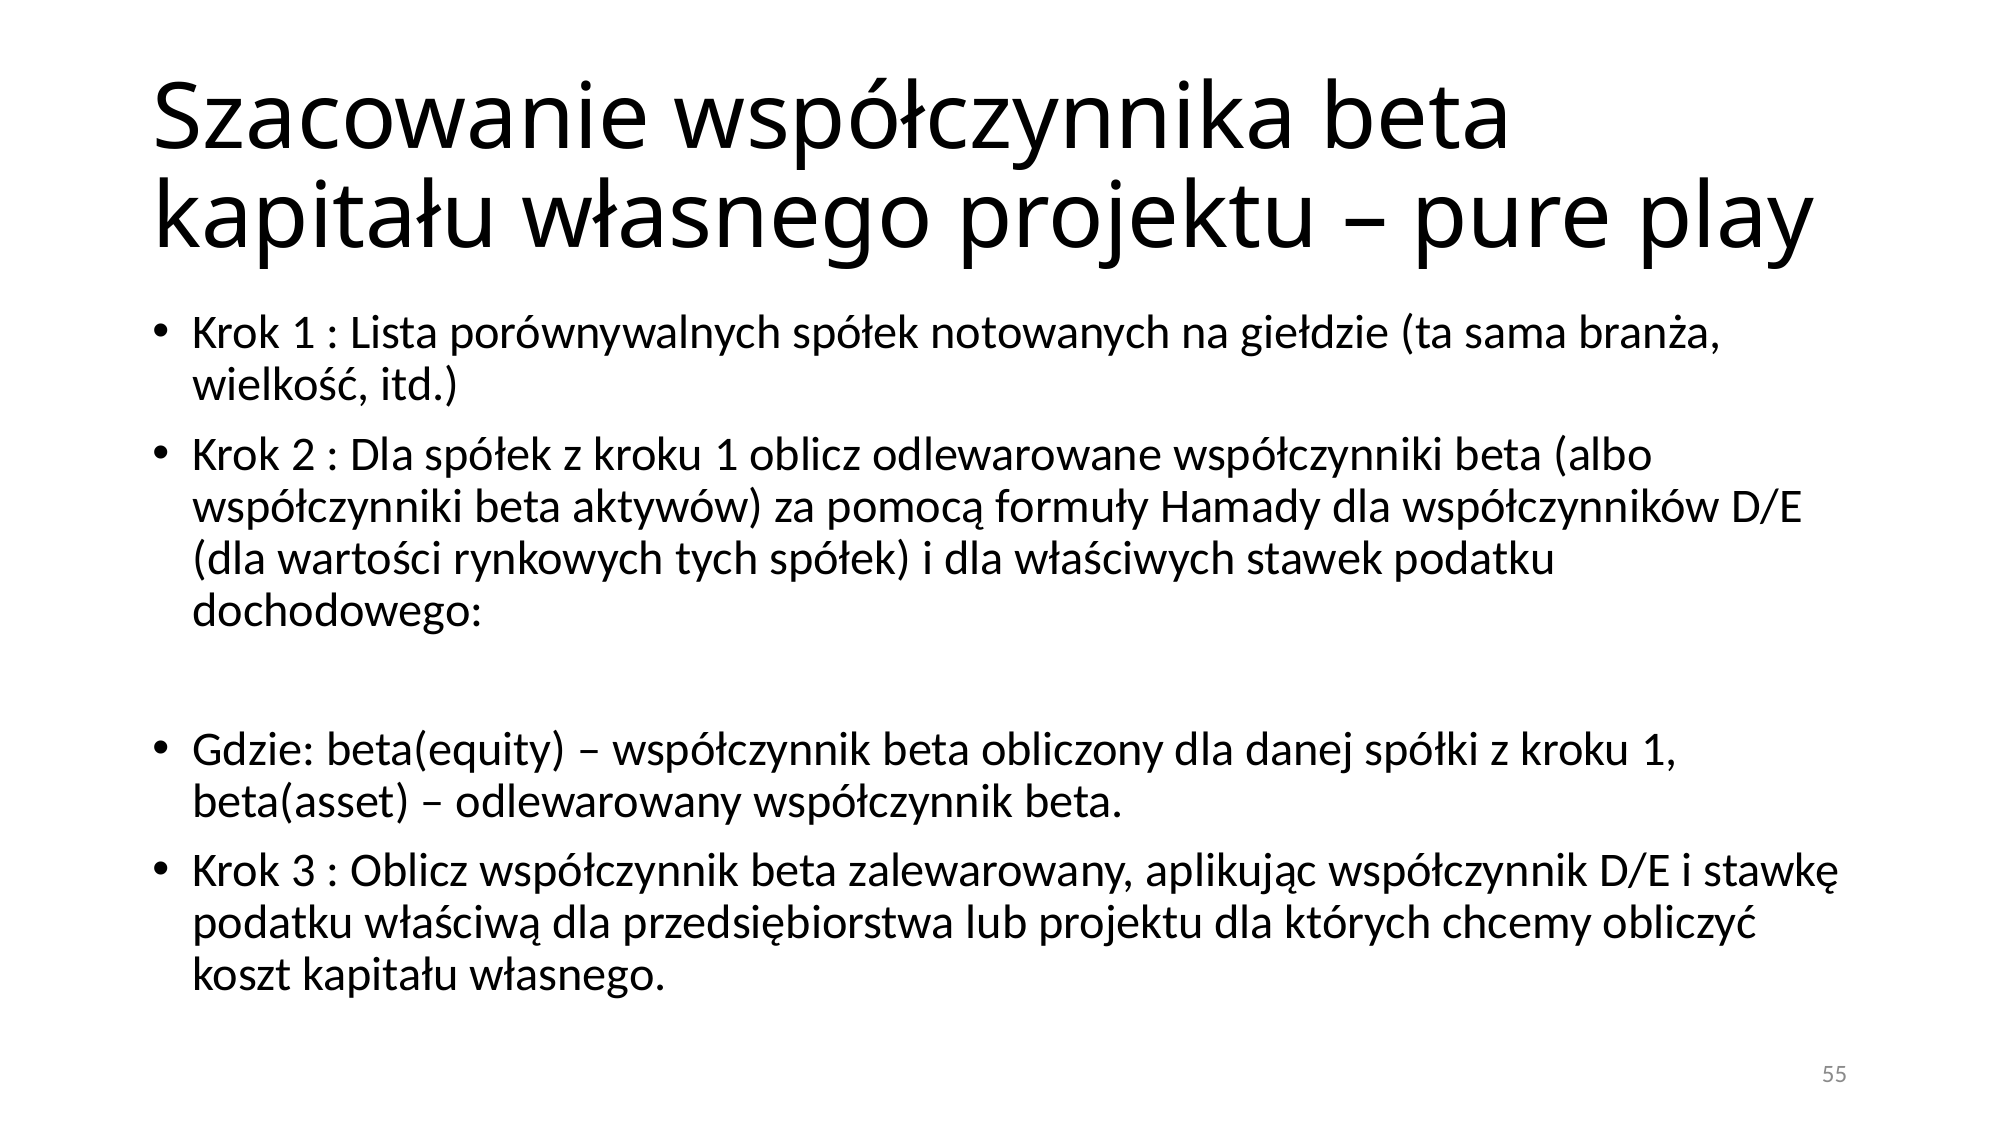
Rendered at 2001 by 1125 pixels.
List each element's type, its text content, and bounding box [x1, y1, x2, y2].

title Szacowanie współczynnika beta kapitału własnego projektu – pure play [137, 59, 1863, 278]
slide_number 55 [1412, 1042, 1863, 1103]
